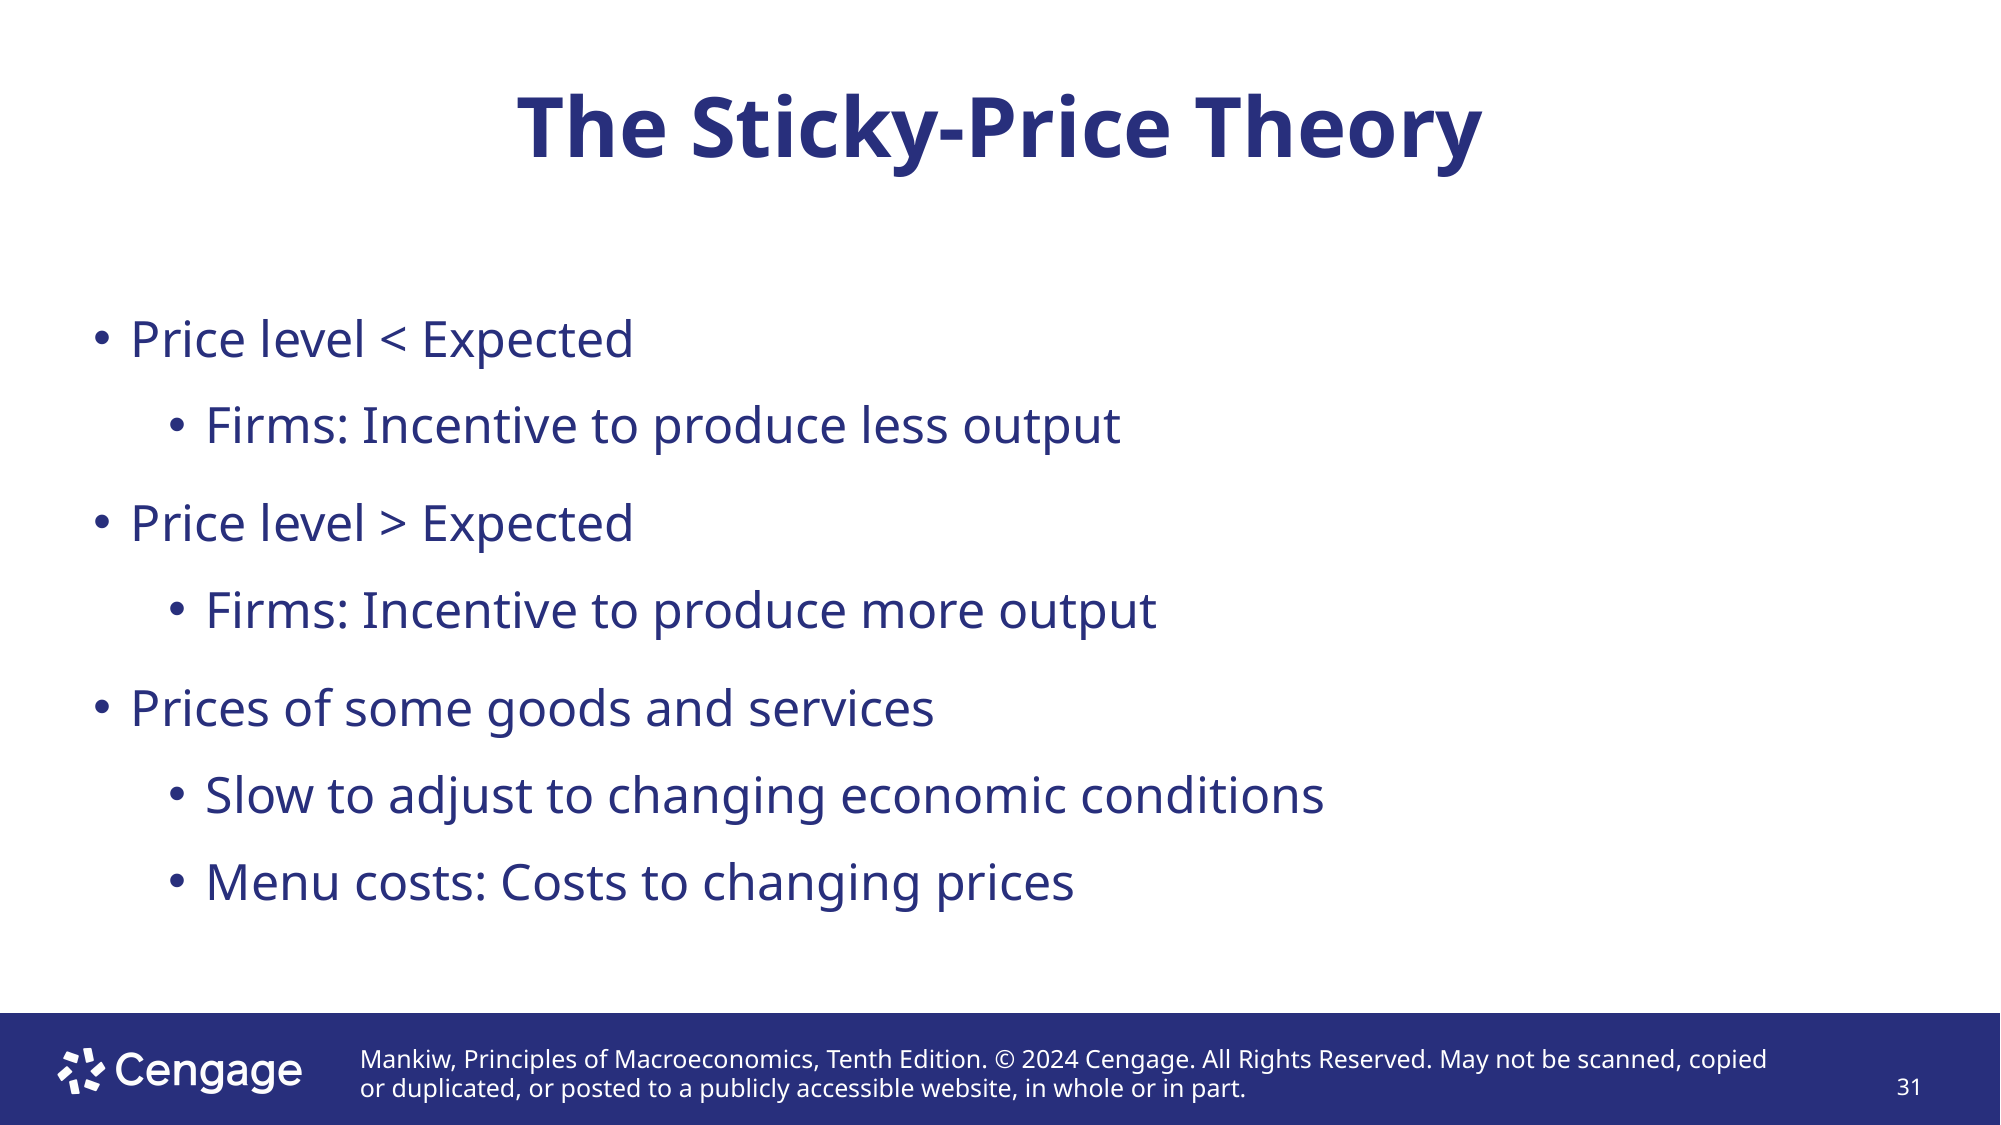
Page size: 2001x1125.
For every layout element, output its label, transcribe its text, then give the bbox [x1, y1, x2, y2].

picture [30, 1020, 329, 1122]
title The Sticky-Price Theory [78, 77, 1923, 278]
list Price level < Expected Firms: Incentive to produce less output Price level > Expected Firms: Incentive to produce more output Prices of some goods and services Slow to adjust to changing economic conditions Menu costs: Costs to changing prices [78, 299, 1923, 1014]
